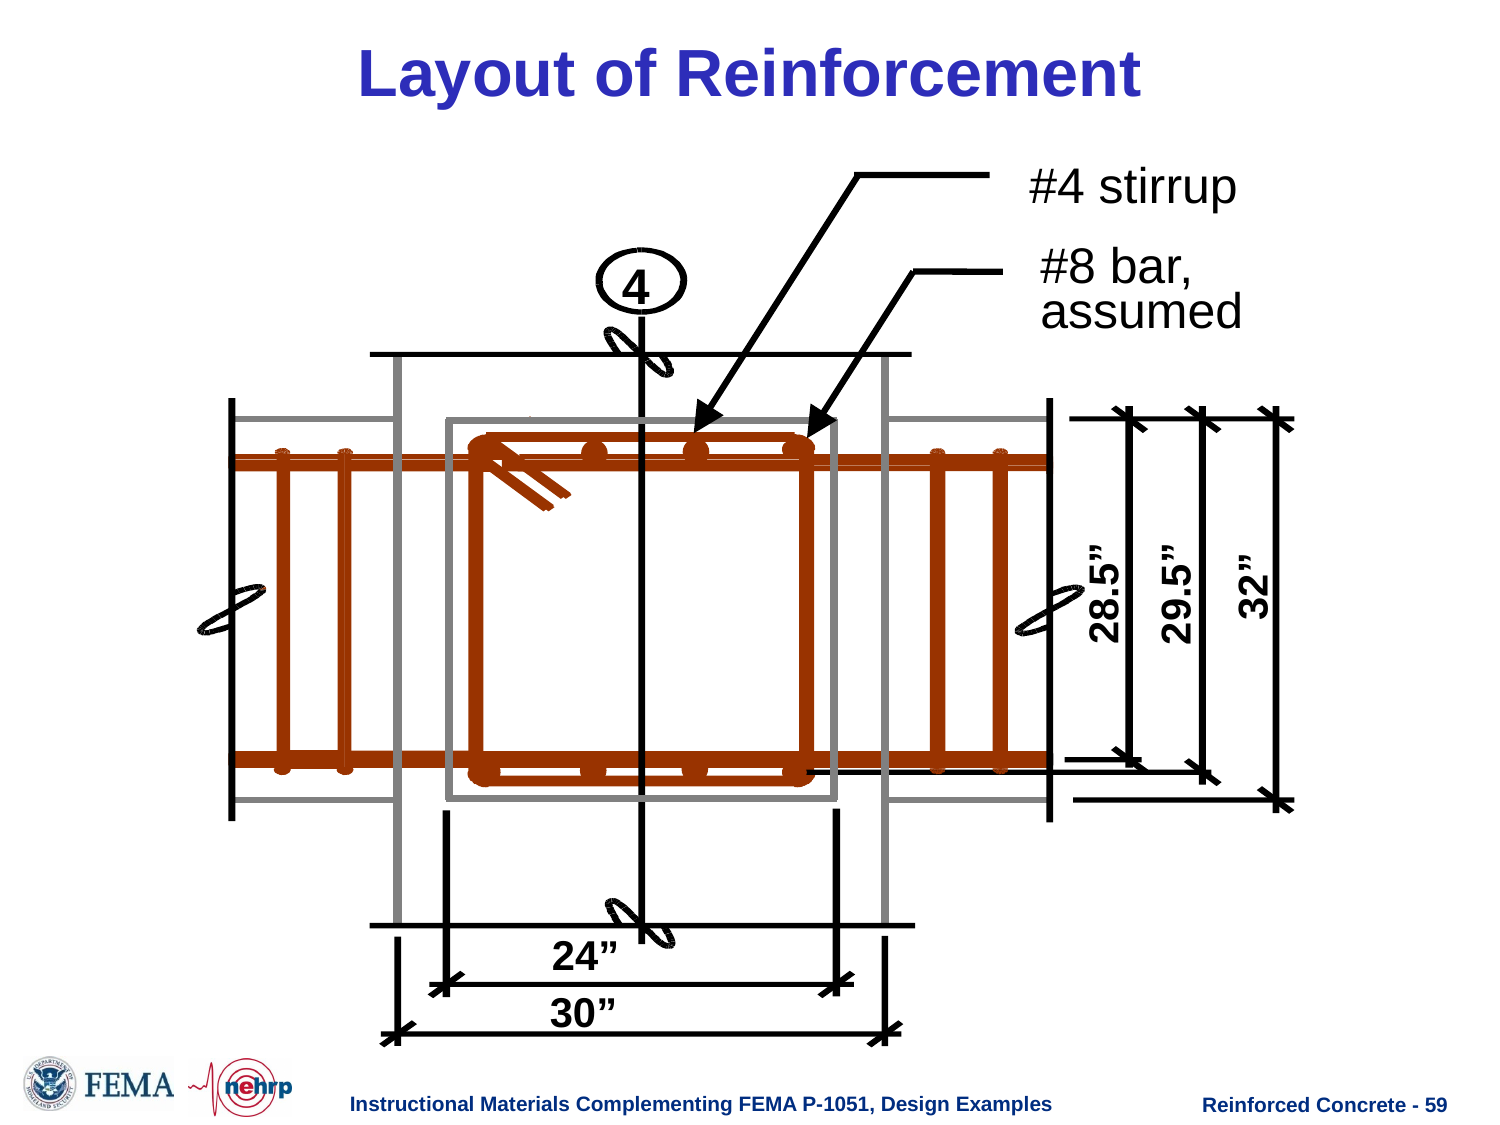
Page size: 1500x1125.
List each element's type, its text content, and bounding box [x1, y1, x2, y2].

picture [23, 1056, 174, 1111]
picture [188, 1058, 292, 1117]
title Layout of Reinforcement [74, 0, 1426, 141]
footer Instructional Materials Complementing FEMA P-1051, Design Examples [334, 1087, 1104, 1124]
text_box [196, 145, 1343, 1048]
